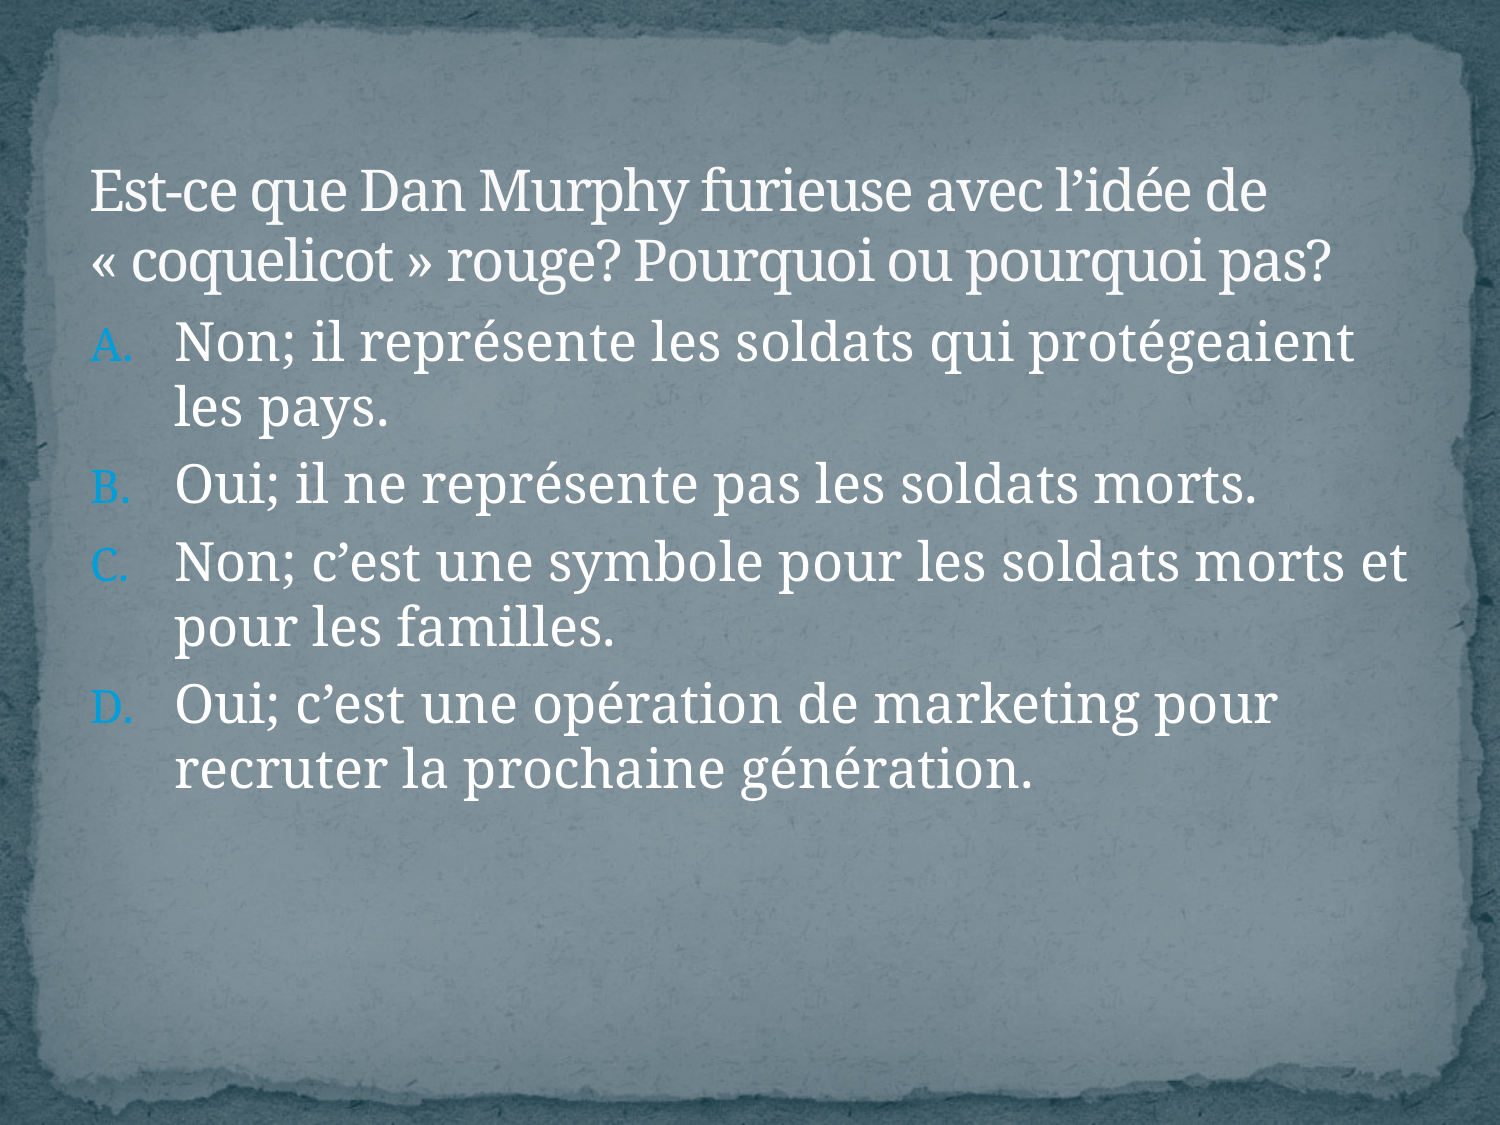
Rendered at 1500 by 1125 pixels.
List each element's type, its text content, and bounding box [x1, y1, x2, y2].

list Non; il représente les soldats qui protégeaient les pays. Oui; il ne représente pas les soldats morts. Non; c’est une symbole pour les soldats morts et pour les familles. Oui; c’est une opération de marketing pour recruter la prochaine génération. [75, 300, 1425, 1050]
title Est-ce que Dan Murphy furieuse avec l’idée de « coquelicot » rouge? Pourquoi ou pourquoi pas? [74, 99, 1425, 300]
